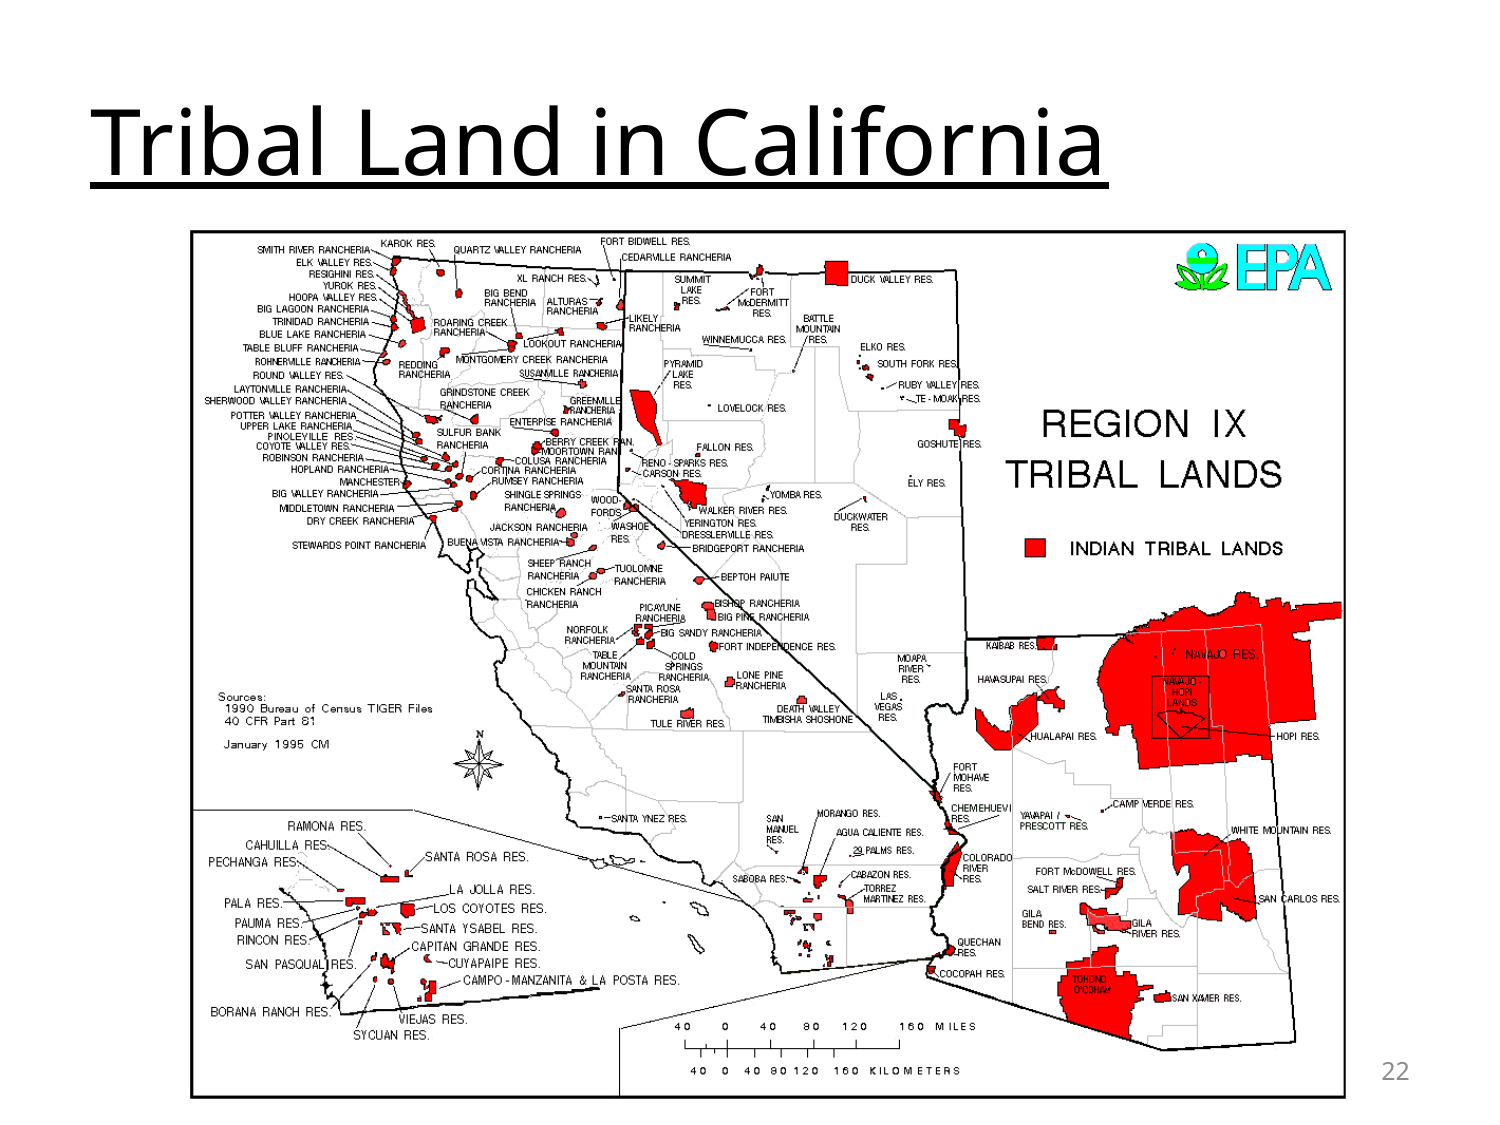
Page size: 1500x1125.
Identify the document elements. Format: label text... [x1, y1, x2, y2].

slide_number 22 [1354, 1042, 1425, 1103]
picture [187, 225, 1350, 1103]
title Tribal Land in California [75, 45, 1425, 233]
